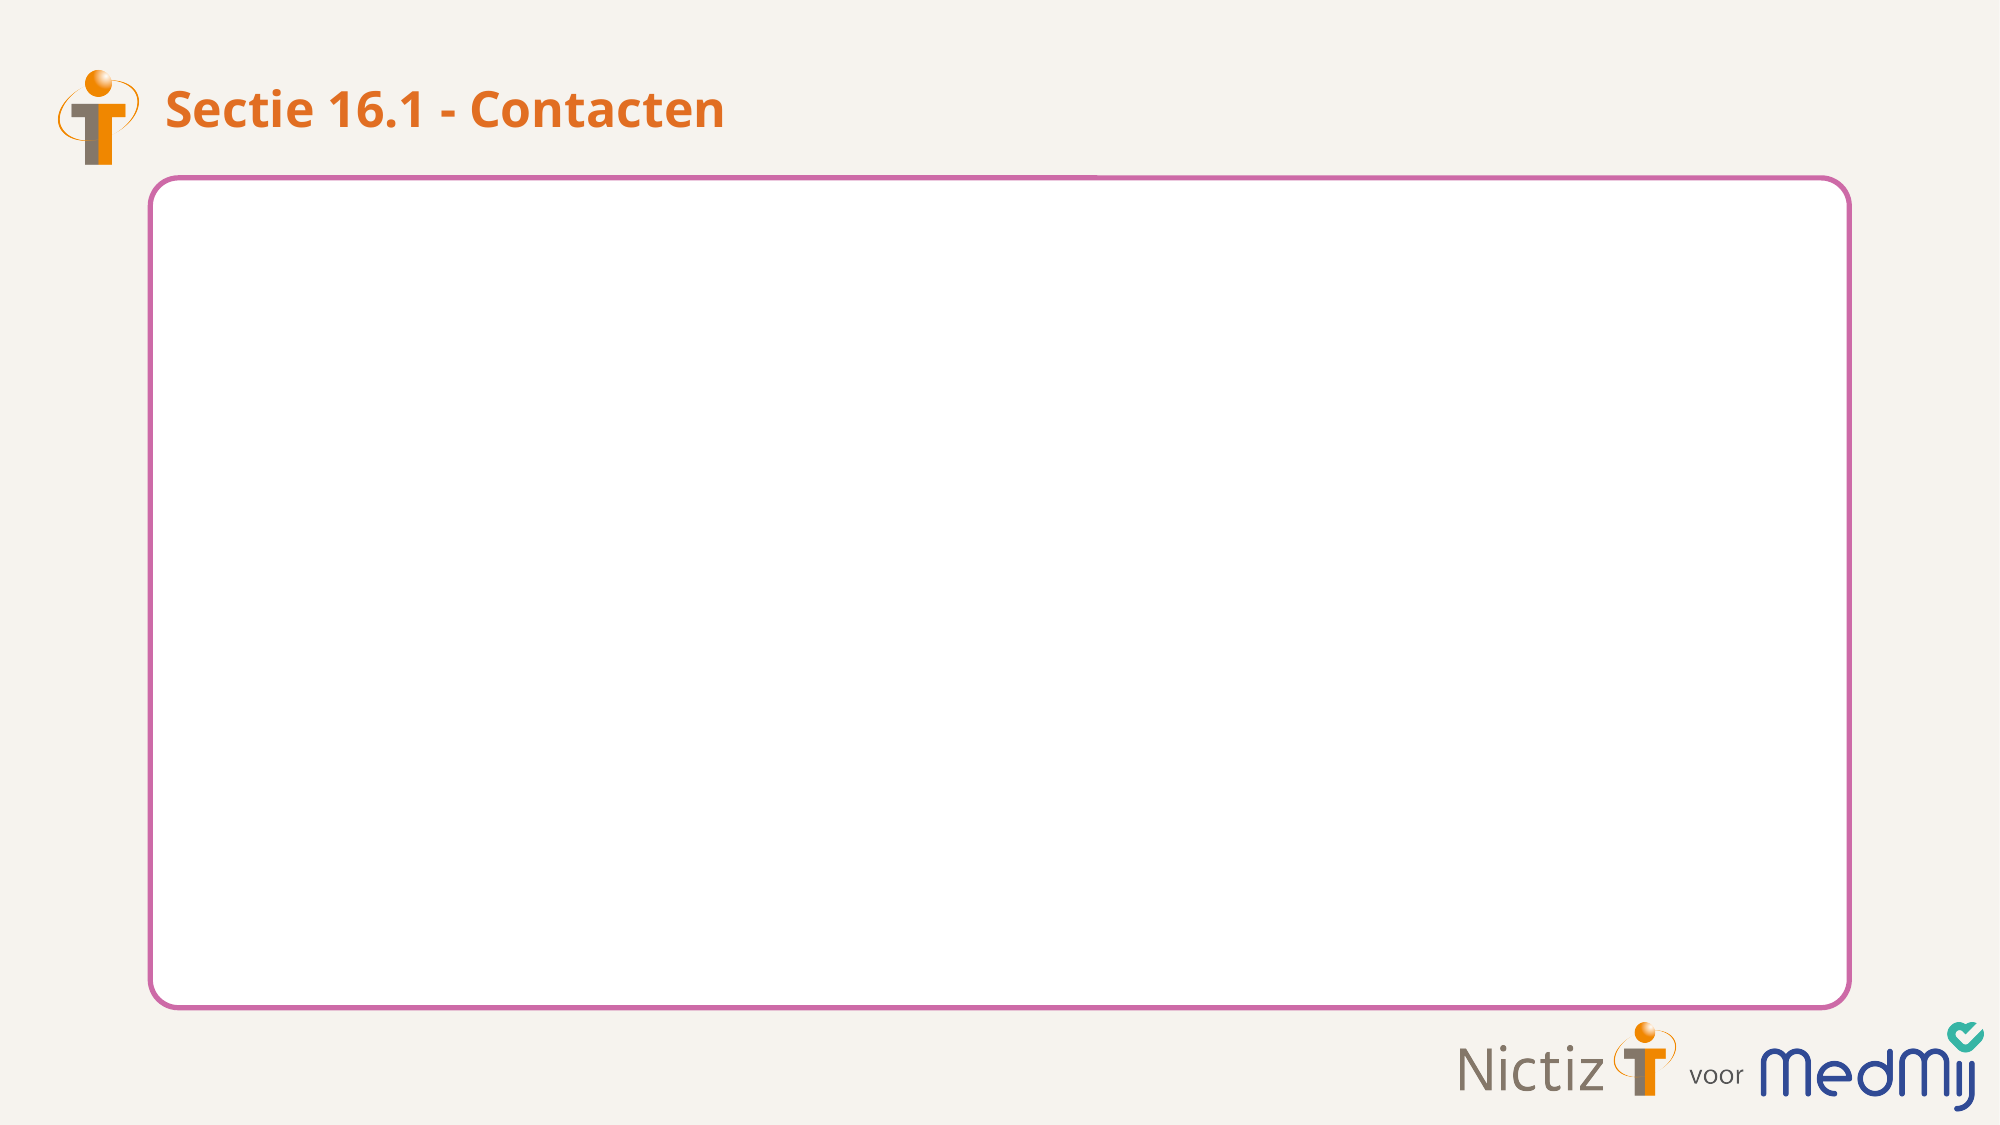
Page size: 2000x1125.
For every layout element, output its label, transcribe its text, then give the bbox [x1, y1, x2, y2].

picture [50, 66, 151, 187]
title Sectie 16.1 - Contacten [150, 76, 1850, 165]
picture [1457, 1019, 1988, 1113]
